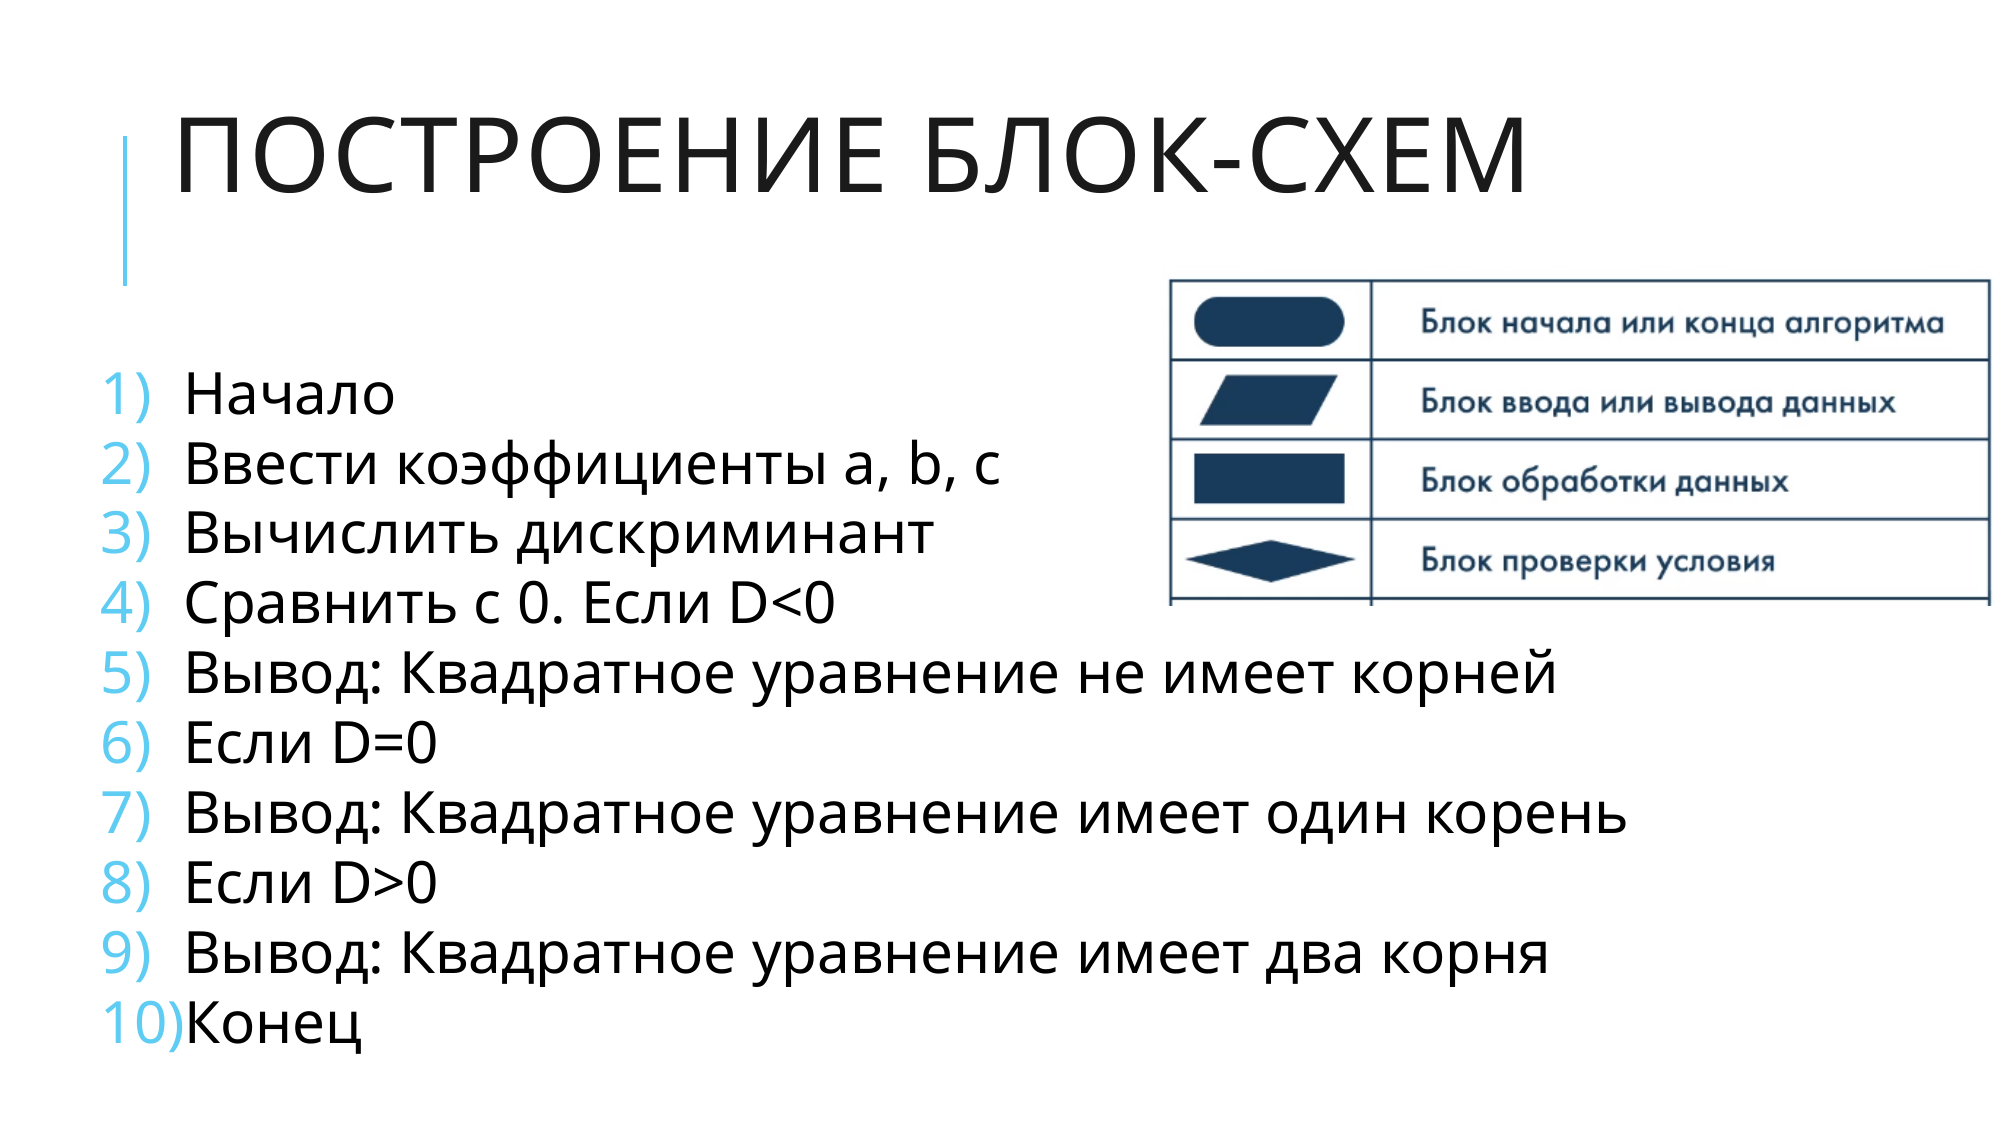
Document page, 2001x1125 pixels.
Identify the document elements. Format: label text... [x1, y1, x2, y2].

text_box Начало Ввести коэффициенты а, b, с Вычислить дискриминант Сравнить с 0. Если D<0 Вывод: Квадратное уравнение не имеет корней Если D=0 Вывод: Квадратное уравнение имеет один корень Если D>0 Вывод: Квадратное уравнение имеет два корня Конец [93, 348, 1693, 1069]
title Построение Блок-схем [156, 39, 1751, 286]
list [1161, 265, 2000, 606]
